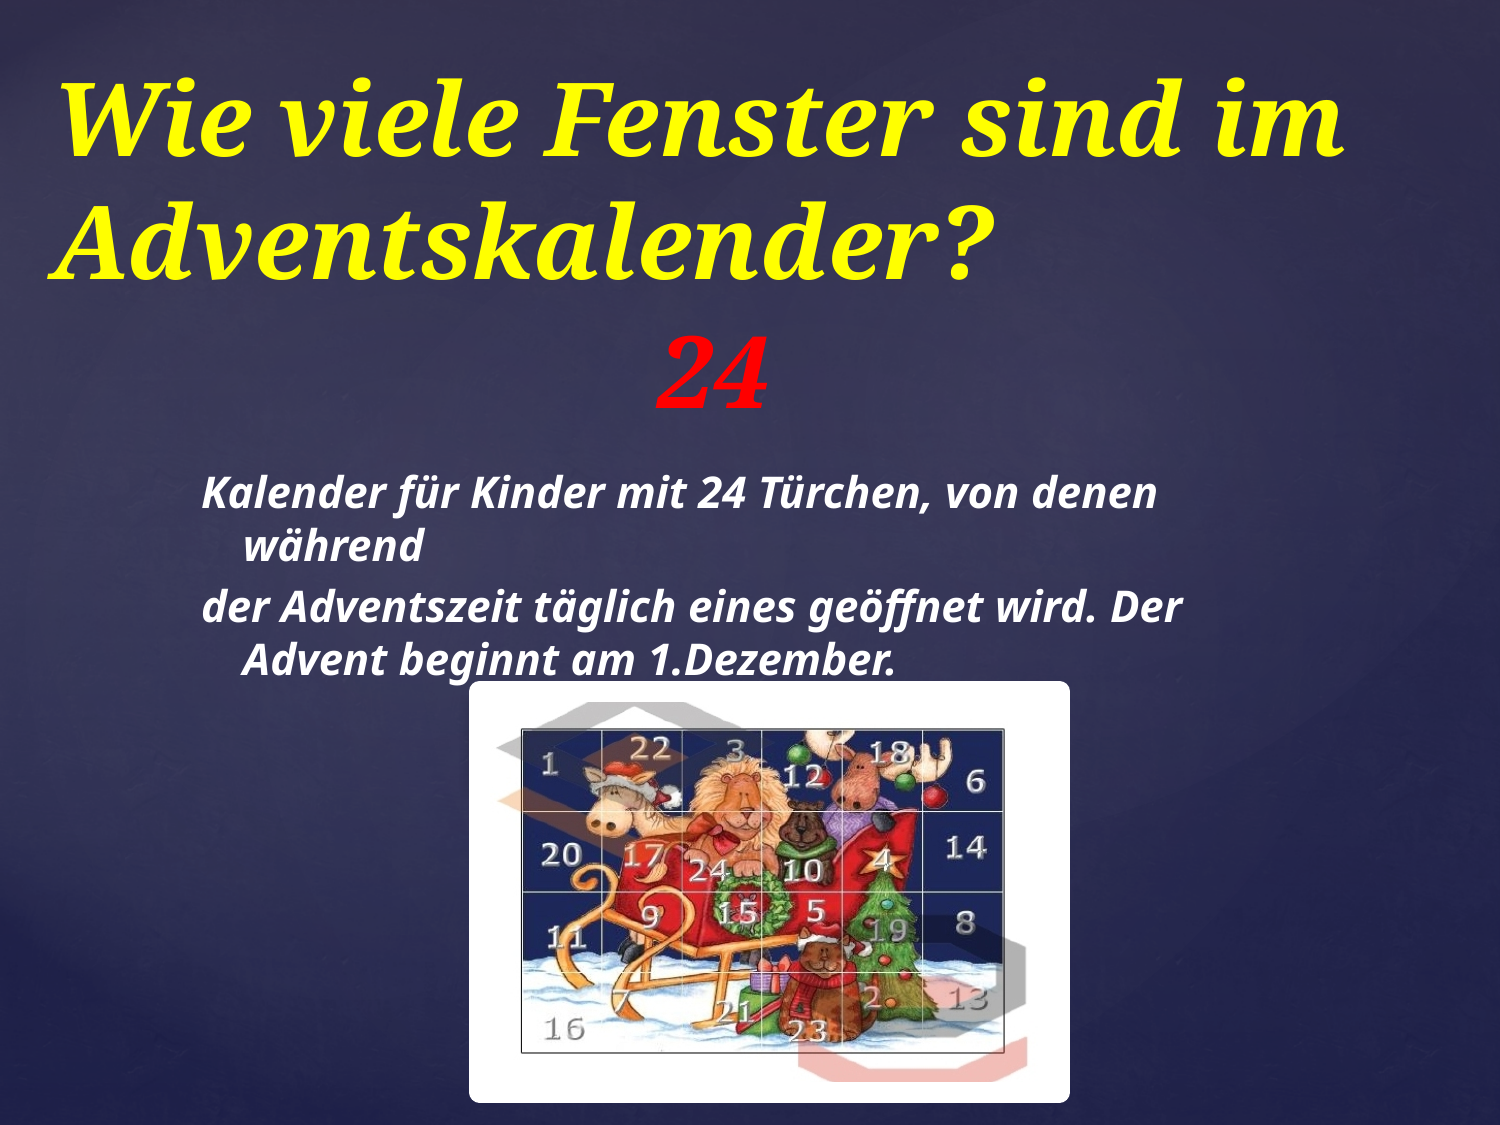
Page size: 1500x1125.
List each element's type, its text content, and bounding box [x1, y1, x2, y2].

list Kalender für Kinder mit 24 Türchen, von denen während der Adventszeit täglich eines geöffnet wird. Der Advent beginnt am 1.Dezember. [183, 456, 1258, 693]
picture [489, 701, 1050, 1083]
title Wie viele Fenster sind im Adventskalender? [37, 75, 1388, 275]
list 24 [37, 275, 1388, 463]
